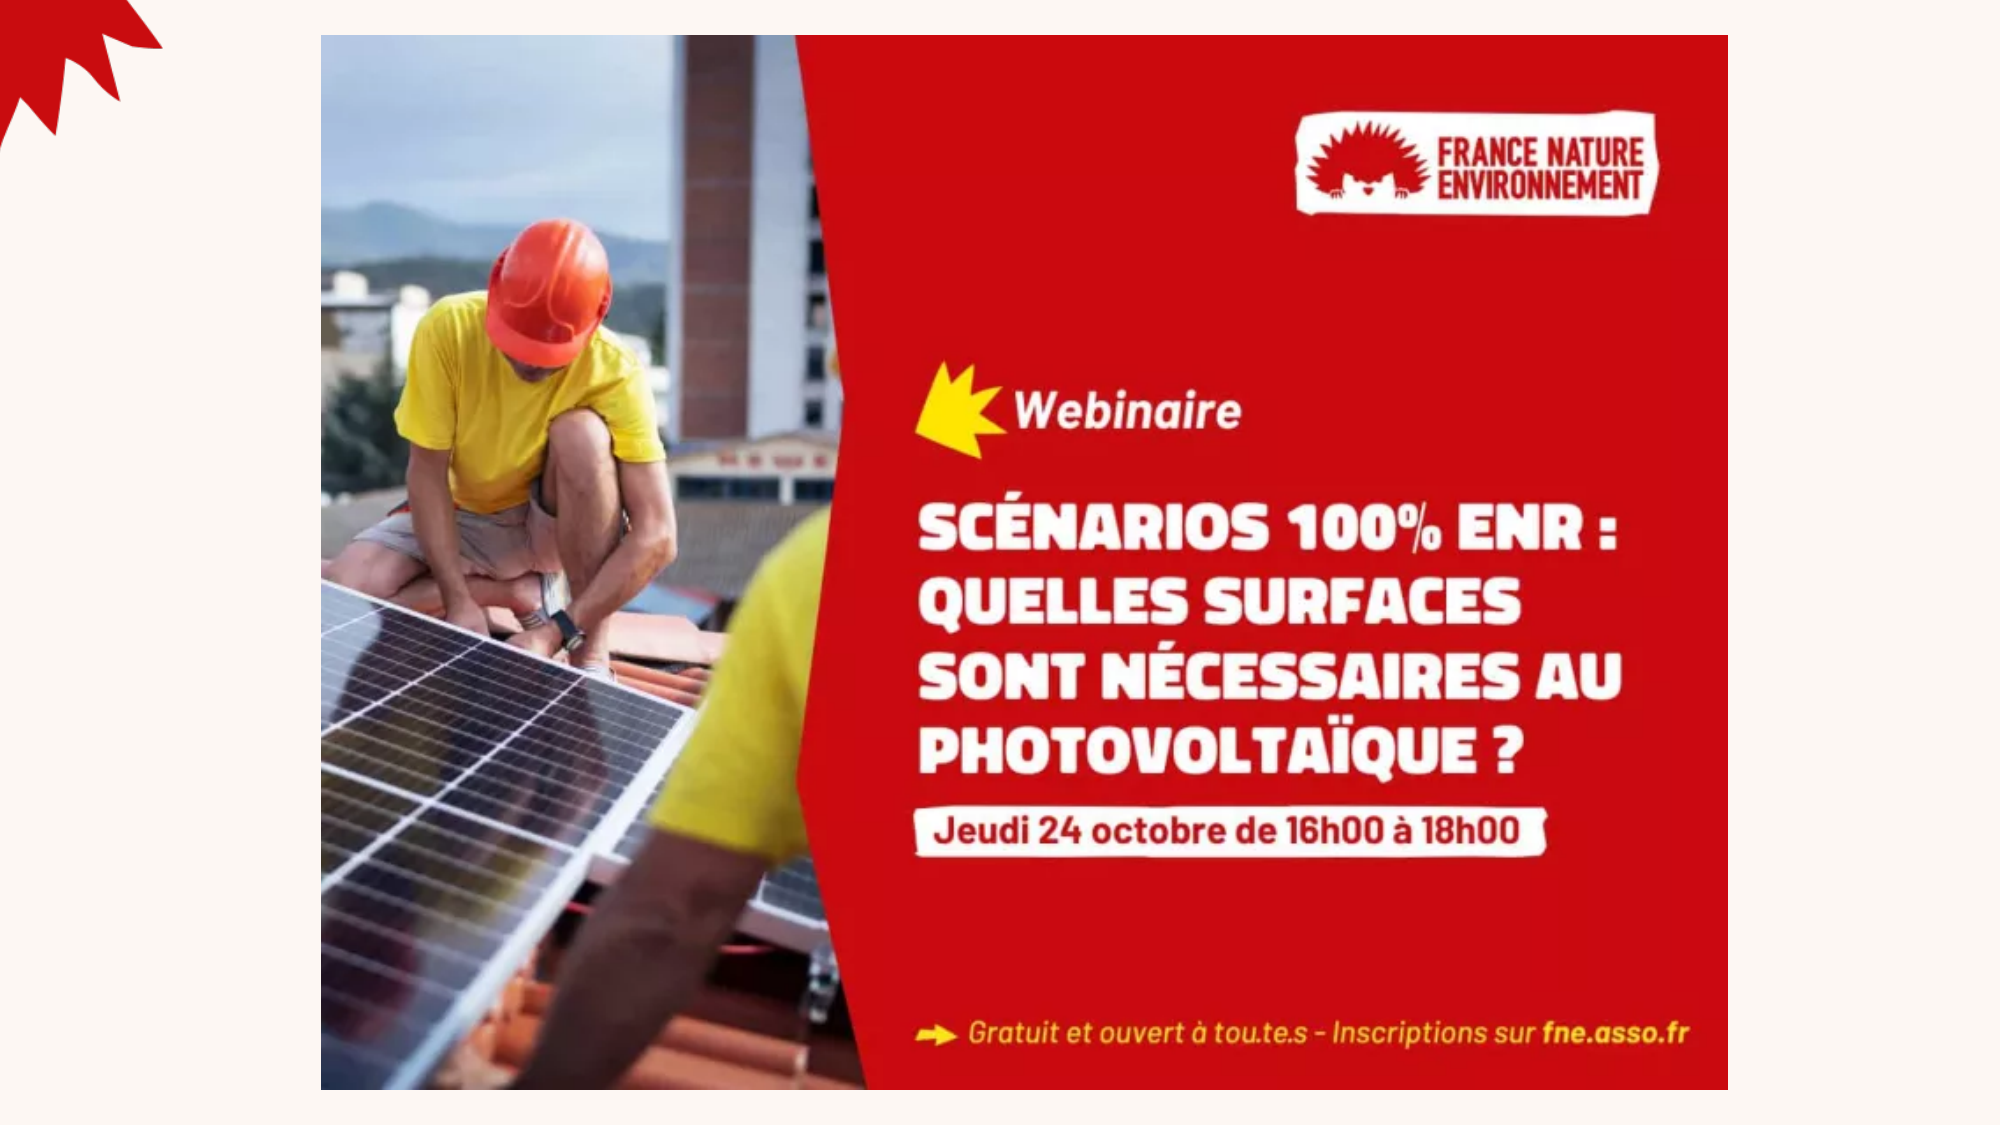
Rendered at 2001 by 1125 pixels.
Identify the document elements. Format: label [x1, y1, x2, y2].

picture [0, 0, 163, 153]
picture [320, 34, 1729, 1091]
